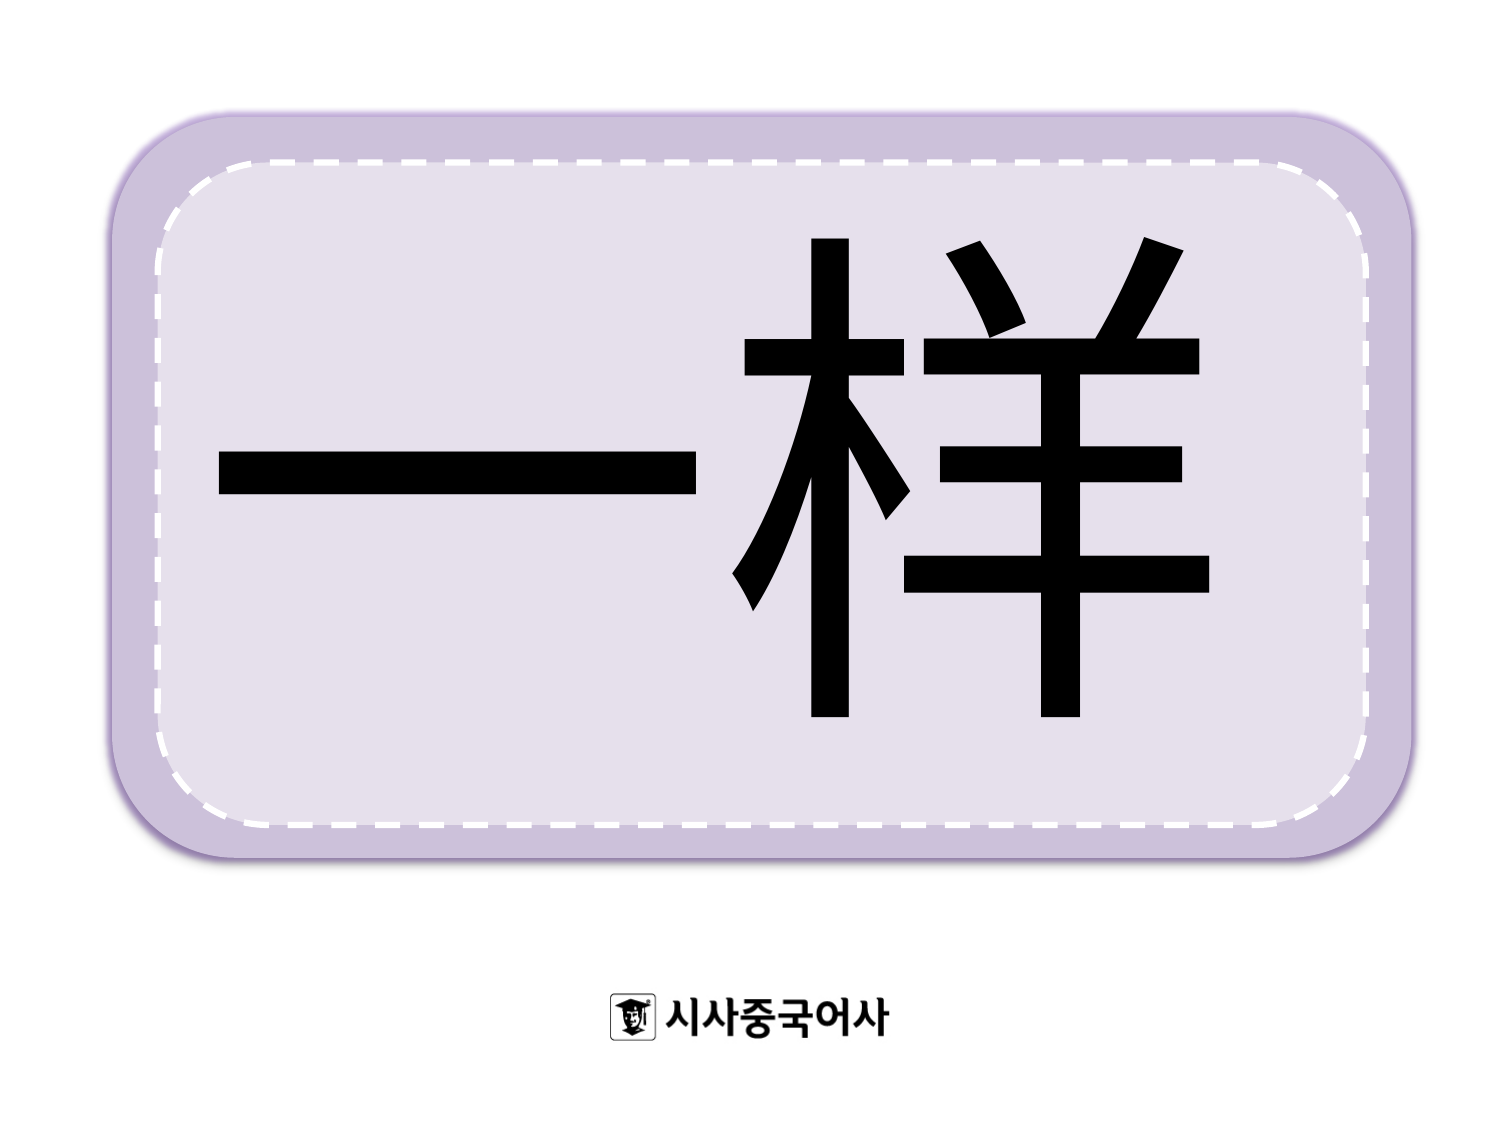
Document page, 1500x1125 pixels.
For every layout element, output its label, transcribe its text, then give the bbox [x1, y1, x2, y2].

text_box [162, 160, 1371, 824]
picture [602, 987, 898, 1047]
text_box 一样 [171, 137, 1380, 800]
